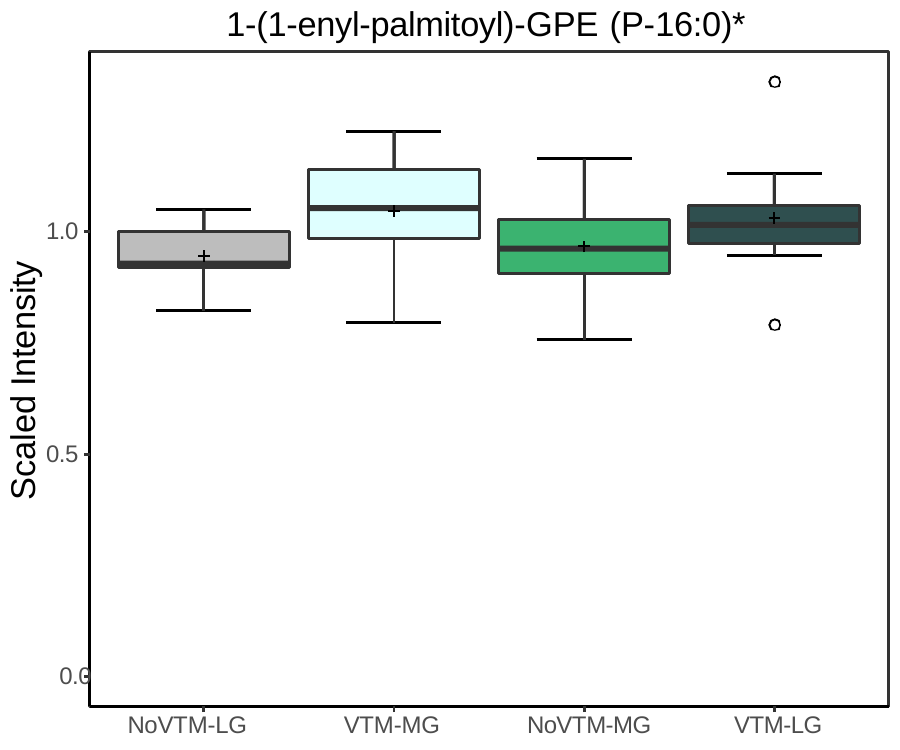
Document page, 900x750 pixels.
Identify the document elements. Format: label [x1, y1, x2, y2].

text_box [1, 256, 82, 503]
text_box [224, 0, 754, 44]
text_box [44, 214, 82, 245]
text_box [83, 50, 891, 738]
footer [57, 661, 95, 750]
slide_number [125, 713, 257, 750]
